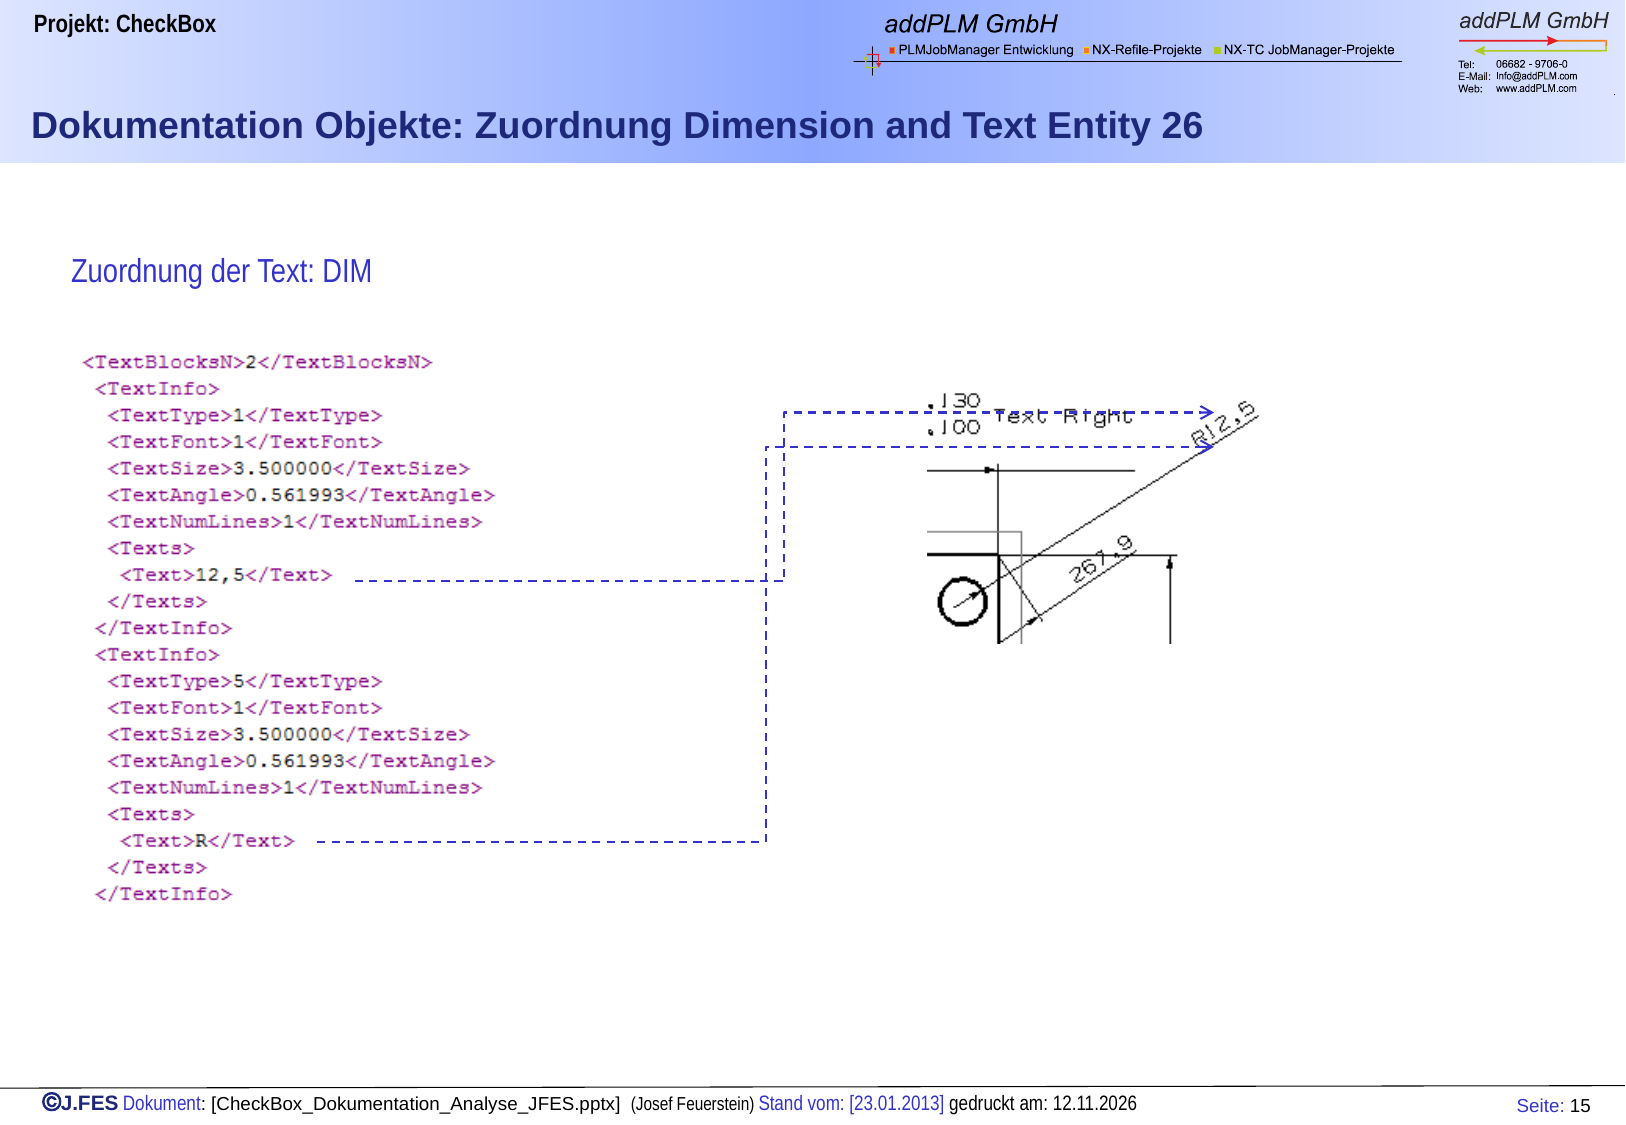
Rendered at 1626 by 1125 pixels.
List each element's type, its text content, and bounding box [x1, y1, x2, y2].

title Dokumentation Objekte: Zuordnung Dimension and Text Entity 26 [30, 73, 1600, 138]
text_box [316, 446, 1215, 843]
text_box Zuordnung der Text: DIM [56, 242, 1498, 297]
picture [56, 348, 530, 909]
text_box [354, 412, 1215, 446]
picture [927, 377, 1270, 644]
